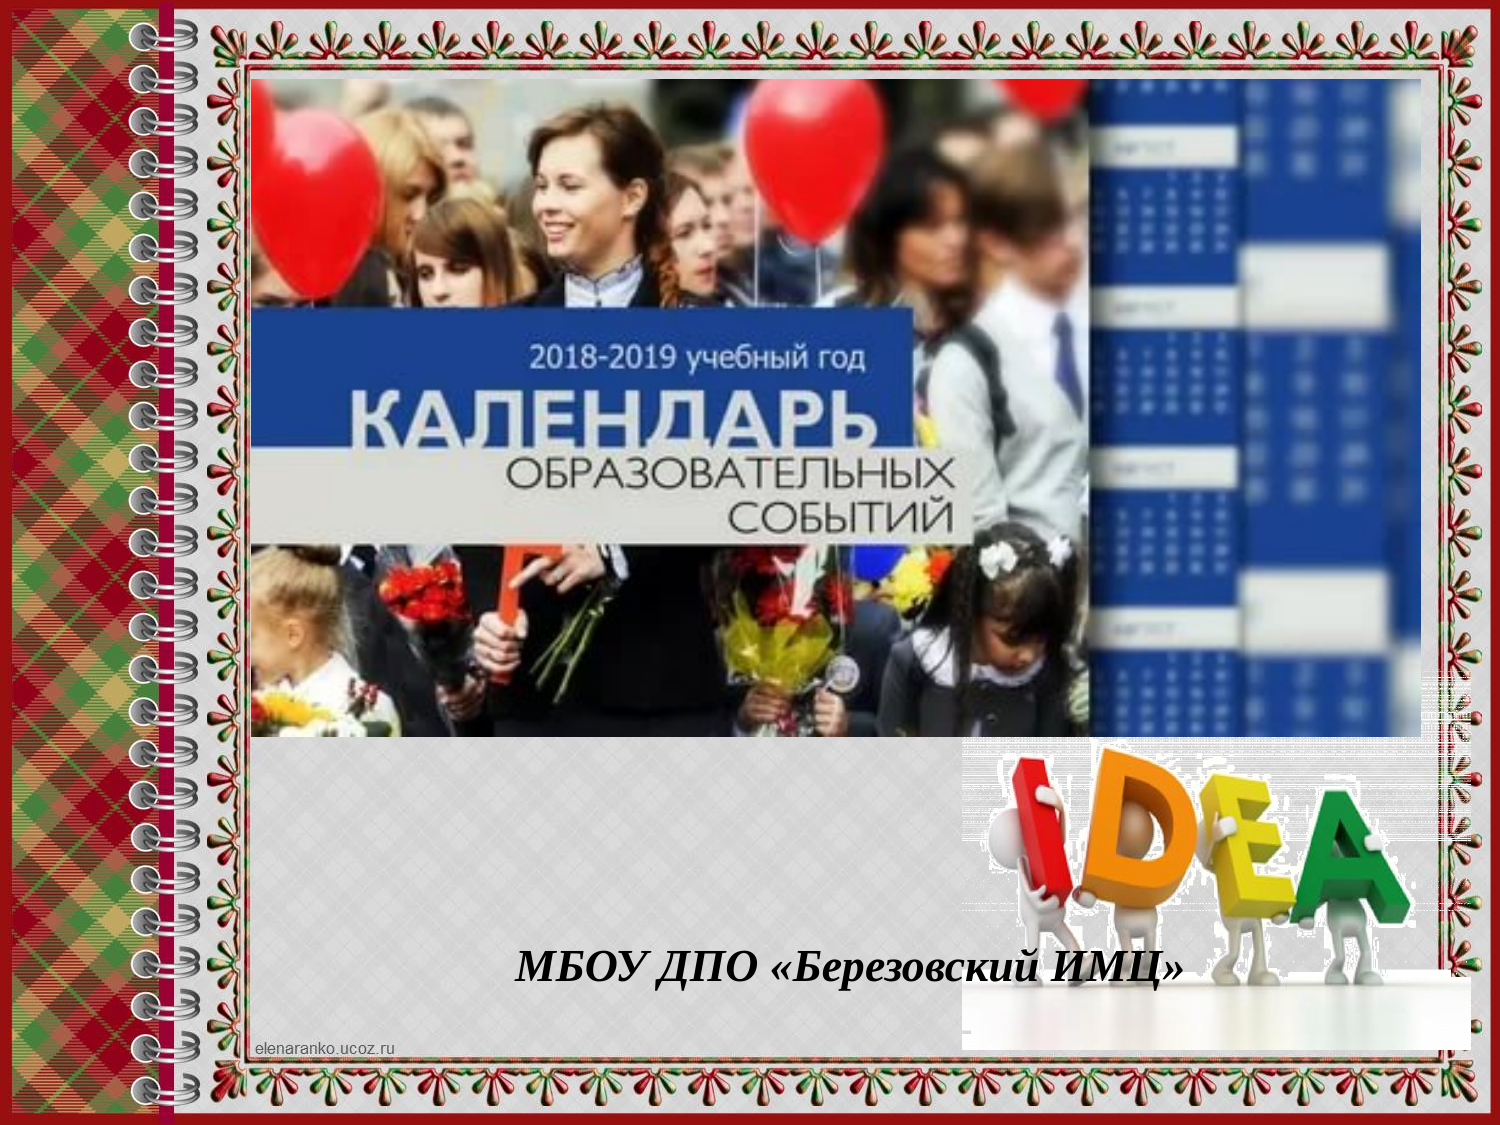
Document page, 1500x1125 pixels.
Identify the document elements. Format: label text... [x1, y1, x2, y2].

subtitle МБОУ ДПО «Березовский ИМЦ» [277, 763, 957, 1012]
picture [0, 0, 1500, 1125]
